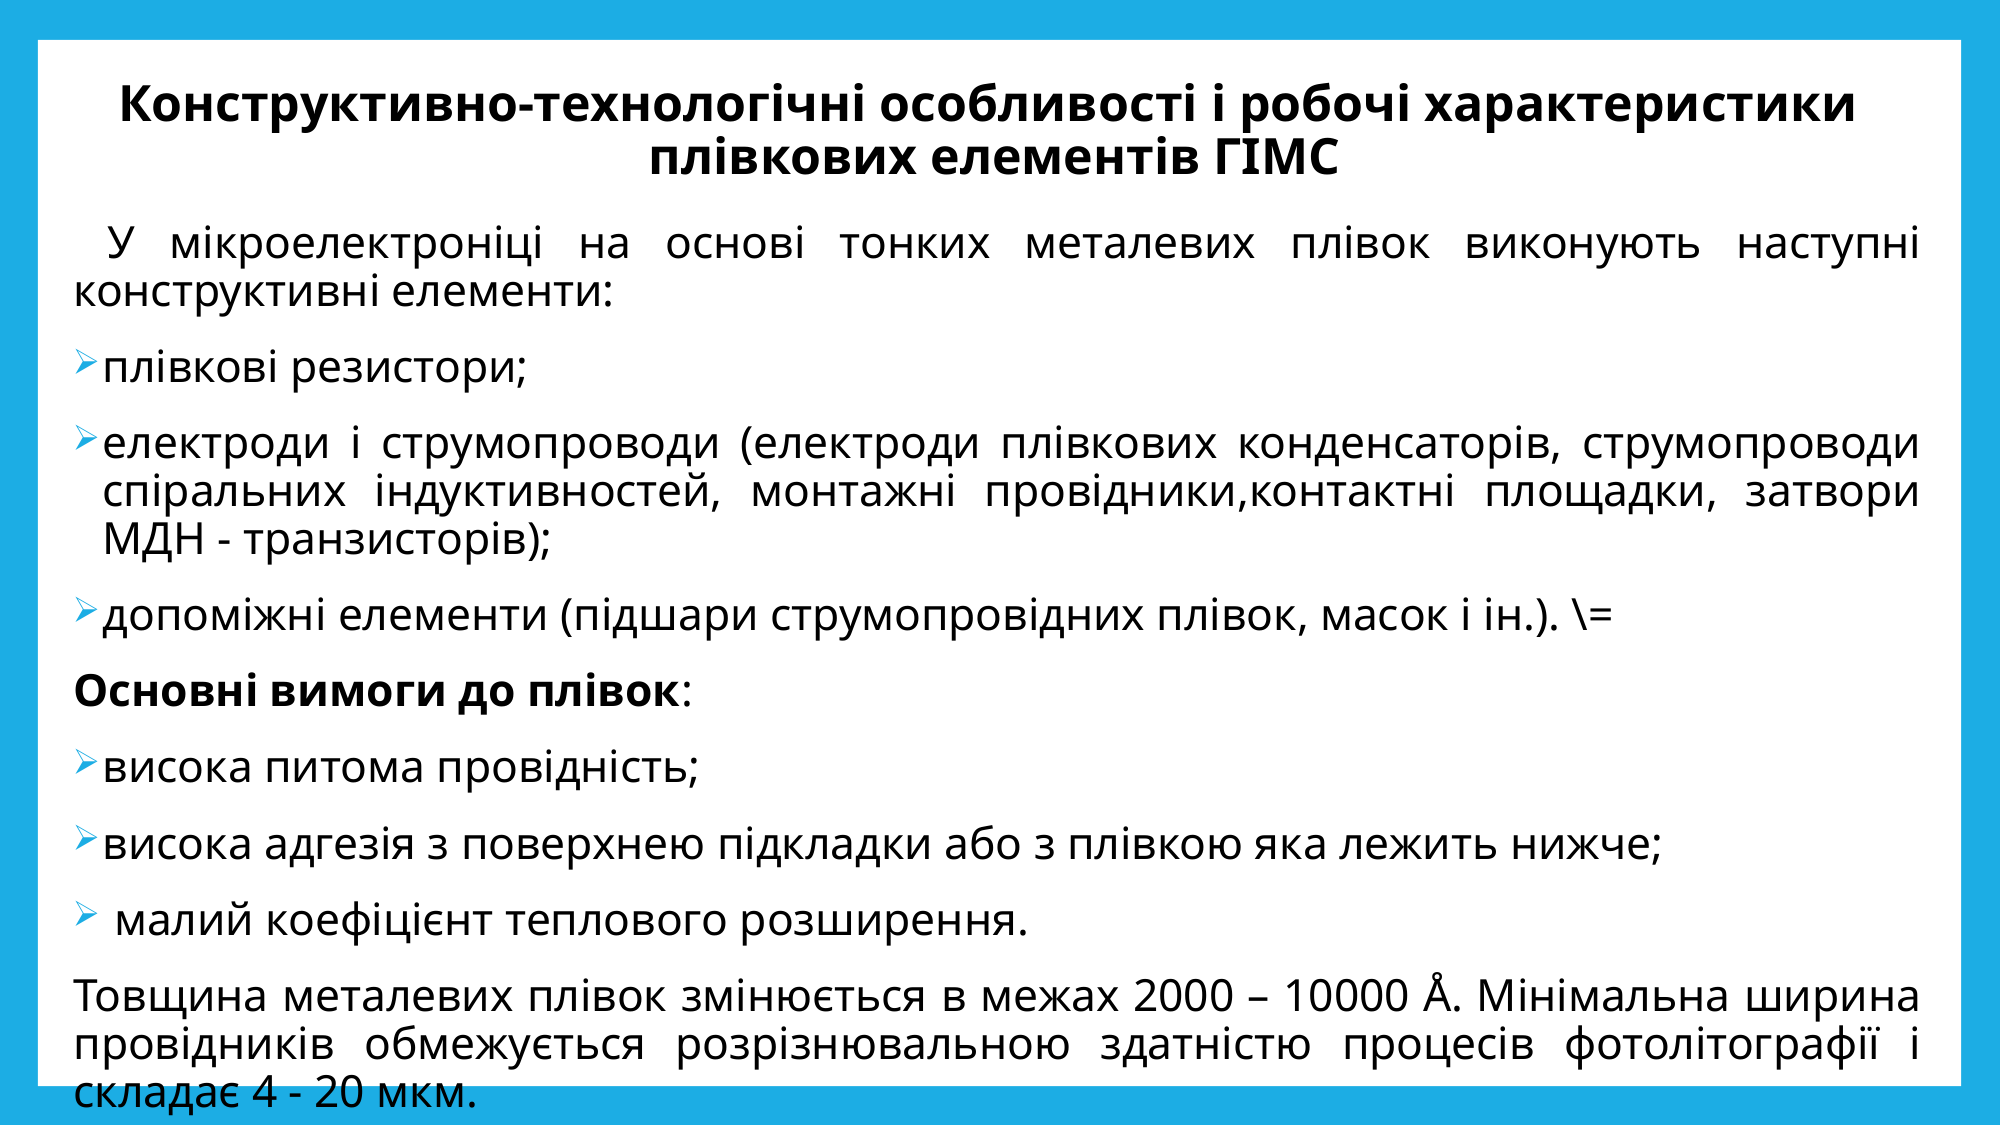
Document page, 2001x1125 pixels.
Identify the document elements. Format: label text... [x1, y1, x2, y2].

list У мікроелектроніці на основі тонких металевих плівок виконують наступні конструктивні елементи: плівкові резистори; електроди і струмопроводи (електроди плівкових конденсаторів, струмопроводи спіральних індуктивностей, монтажні провідники,контактні площадки, затвори МДН - транзисторів); допоміжні елементи (підшари струмопровідних плівок, масок і ін.). \= Основні вимоги до плівок: висока питома провідність; висока адгезія з поверхнею підкладки або з плівкою яка лежить нижче; малий коефіцієнт теплового розширення. Товщина металевих плівок змінюється в межах 2000 – 10000 Å. Мінімальна ширина провідників обмежується розрізнювальною здатністю процесів фотолітографії і складає 4 - 20 мкм. [51, 213, 1939, 1125]
title Конструктивно-технологічні особливості і робочі характеристики плівкових елементів ГІМС [39, 60, 1950, 264]
